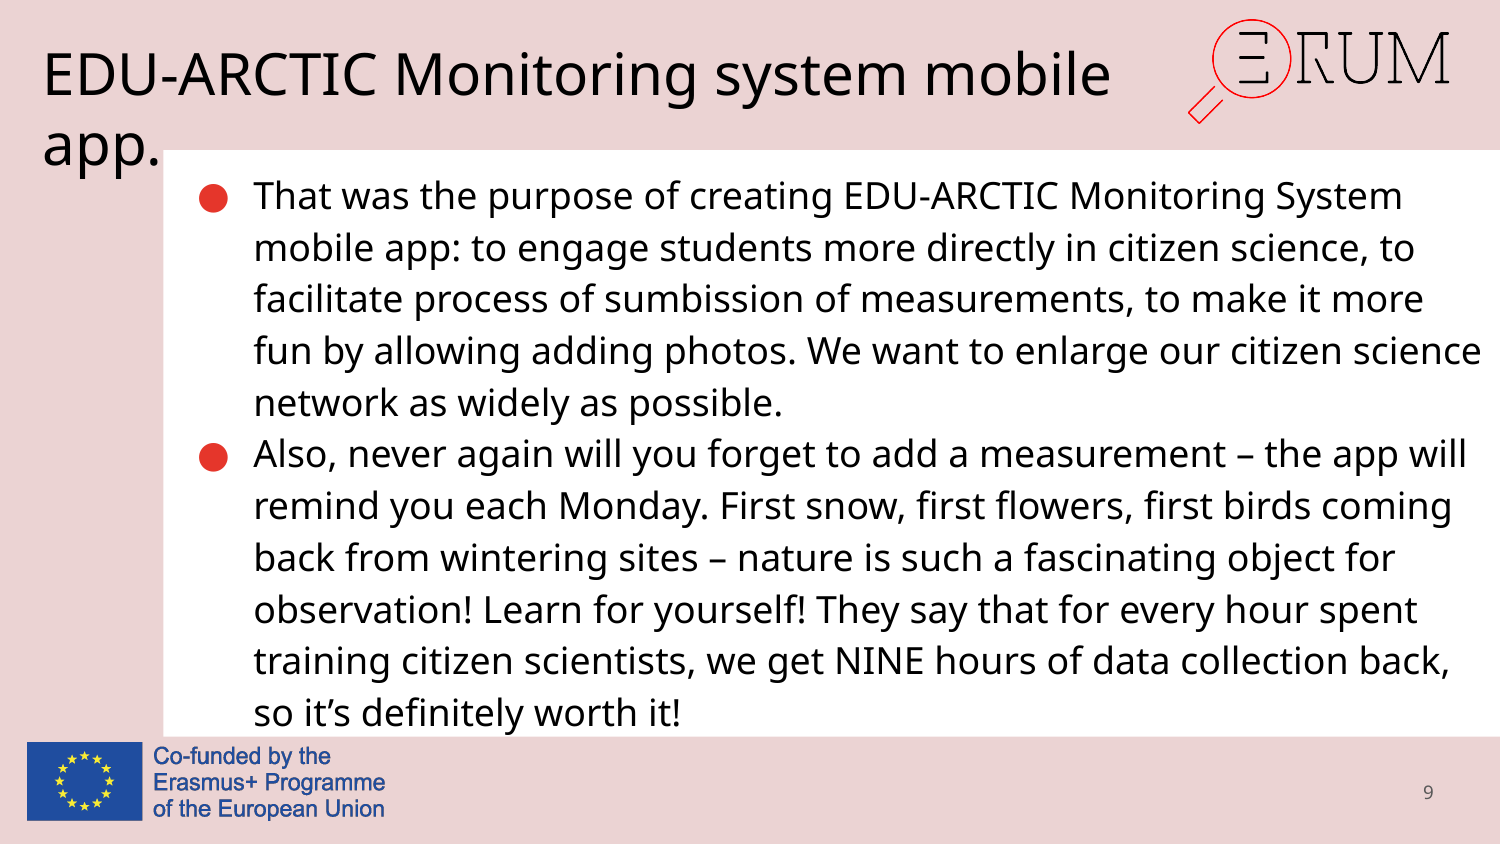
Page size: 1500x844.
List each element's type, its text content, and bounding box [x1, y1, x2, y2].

picture [1136, 0, 1500, 137]
picture [27, 742, 385, 821]
title EDU-ARCTIC Monitoring system mobile app. [27, 21, 1144, 116]
list That was the purpose of creating EDU-ARCTIC Monitoring System mobile app: to engage students more directly in citizen science, to facilitate process of sumbission of measurements, to make it more fun by allowing adding photos. We want to enlarge our citizen science network as widely as possible. Also, never again will you forget to add a measurement – the app will remind you each Monday. First snow, first flowers, first birds coming back from wintering sites – nature is such a fascinating object for observation! Learn for yourself! They say that for every hour spent training citizen scientists, we get NINE hours of data collection back, so it’s definitely worth it! [163, 150, 1500, 737]
slide_number 9 [1358, 761, 1449, 826]
